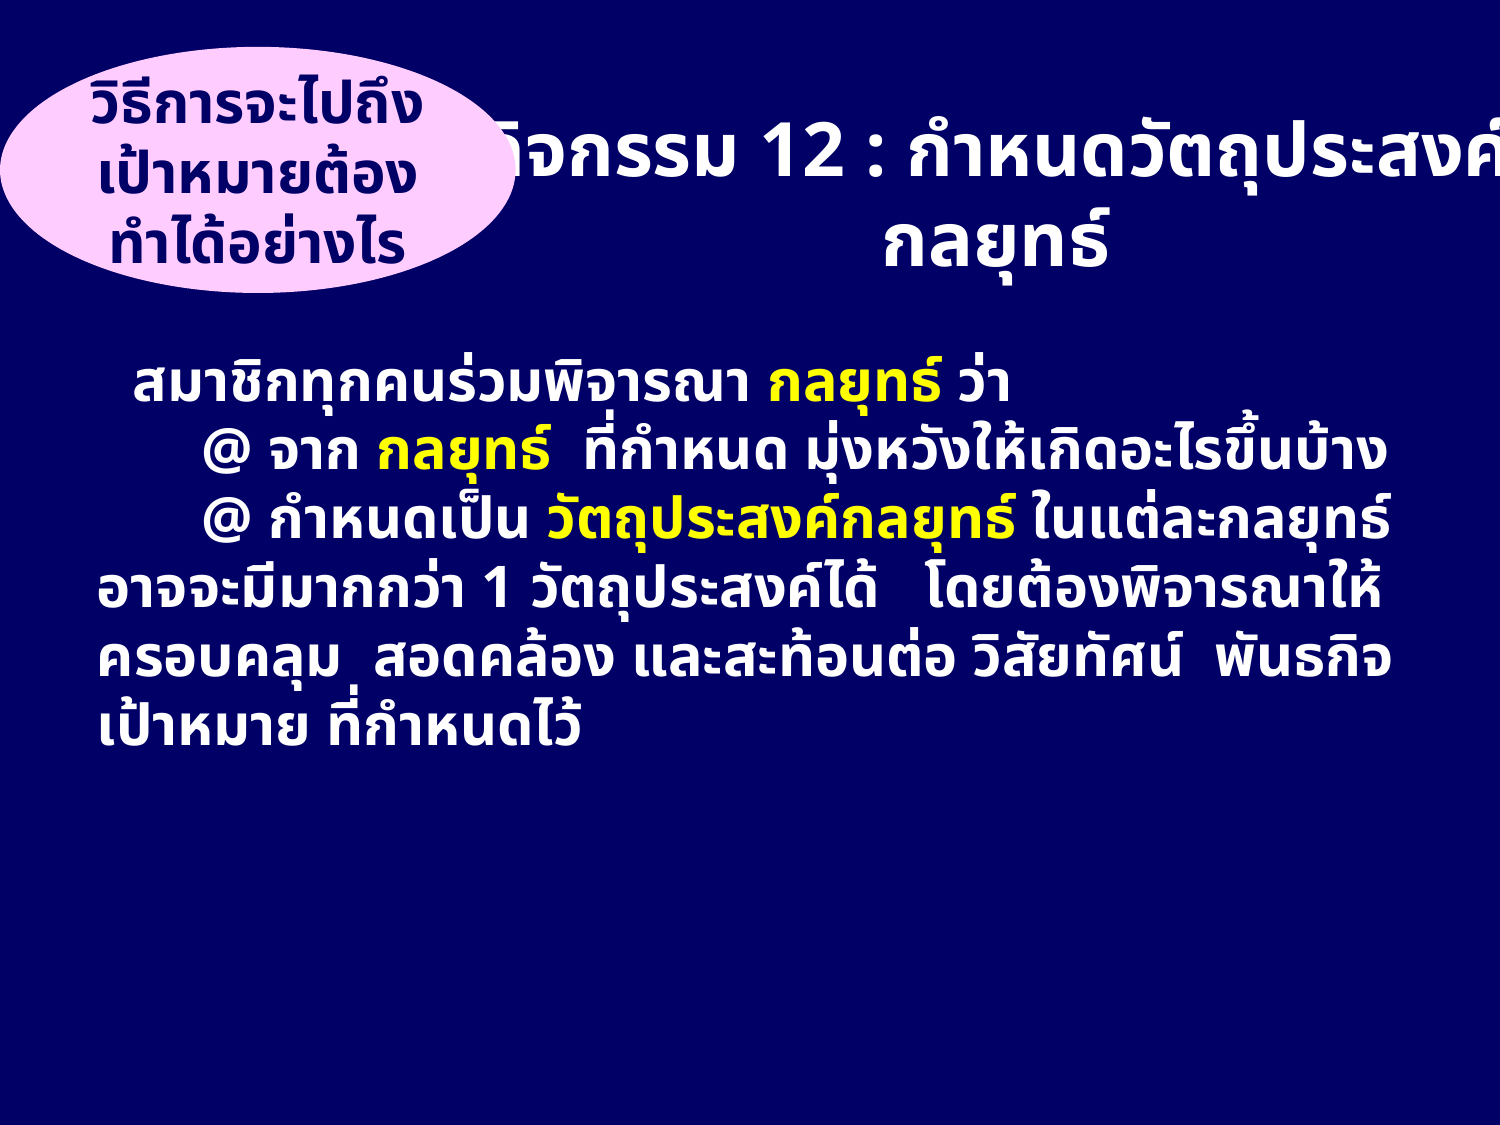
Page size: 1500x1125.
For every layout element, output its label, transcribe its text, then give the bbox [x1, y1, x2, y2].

text_box สมาชิกทุกคนร่วมพิจารณา กลยุทธ์ ว่า @ จาก กลยุทธ์ ที่กำหนด มุ่งหวังให้เกิดอะไรขึ้นบ้าง @ กำหนดเป็น วัตถุประสงค์กลยุทธ์ ในแต่ละกลยุทธ์ อาจจะมีมากกว่า 1 วัตถุประสงค์ได้ โดยต้องพิจารณาให้ครอบคลุม สอดคล้อง และสะท้อนต่อ วิสัยทัศน์ พันธกิจ เป้าหมาย ที่กำหนดไว้ [81, 269, 1432, 809]
text_box กิจกรรม 12 : กำหนดวัตถุประสงค์กลยุทธ์ [433, 93, 1500, 289]
text_box วิธีการจะไปถึงเป้าหมายต้องทำได้อย่างไร [0, 44, 518, 296]
